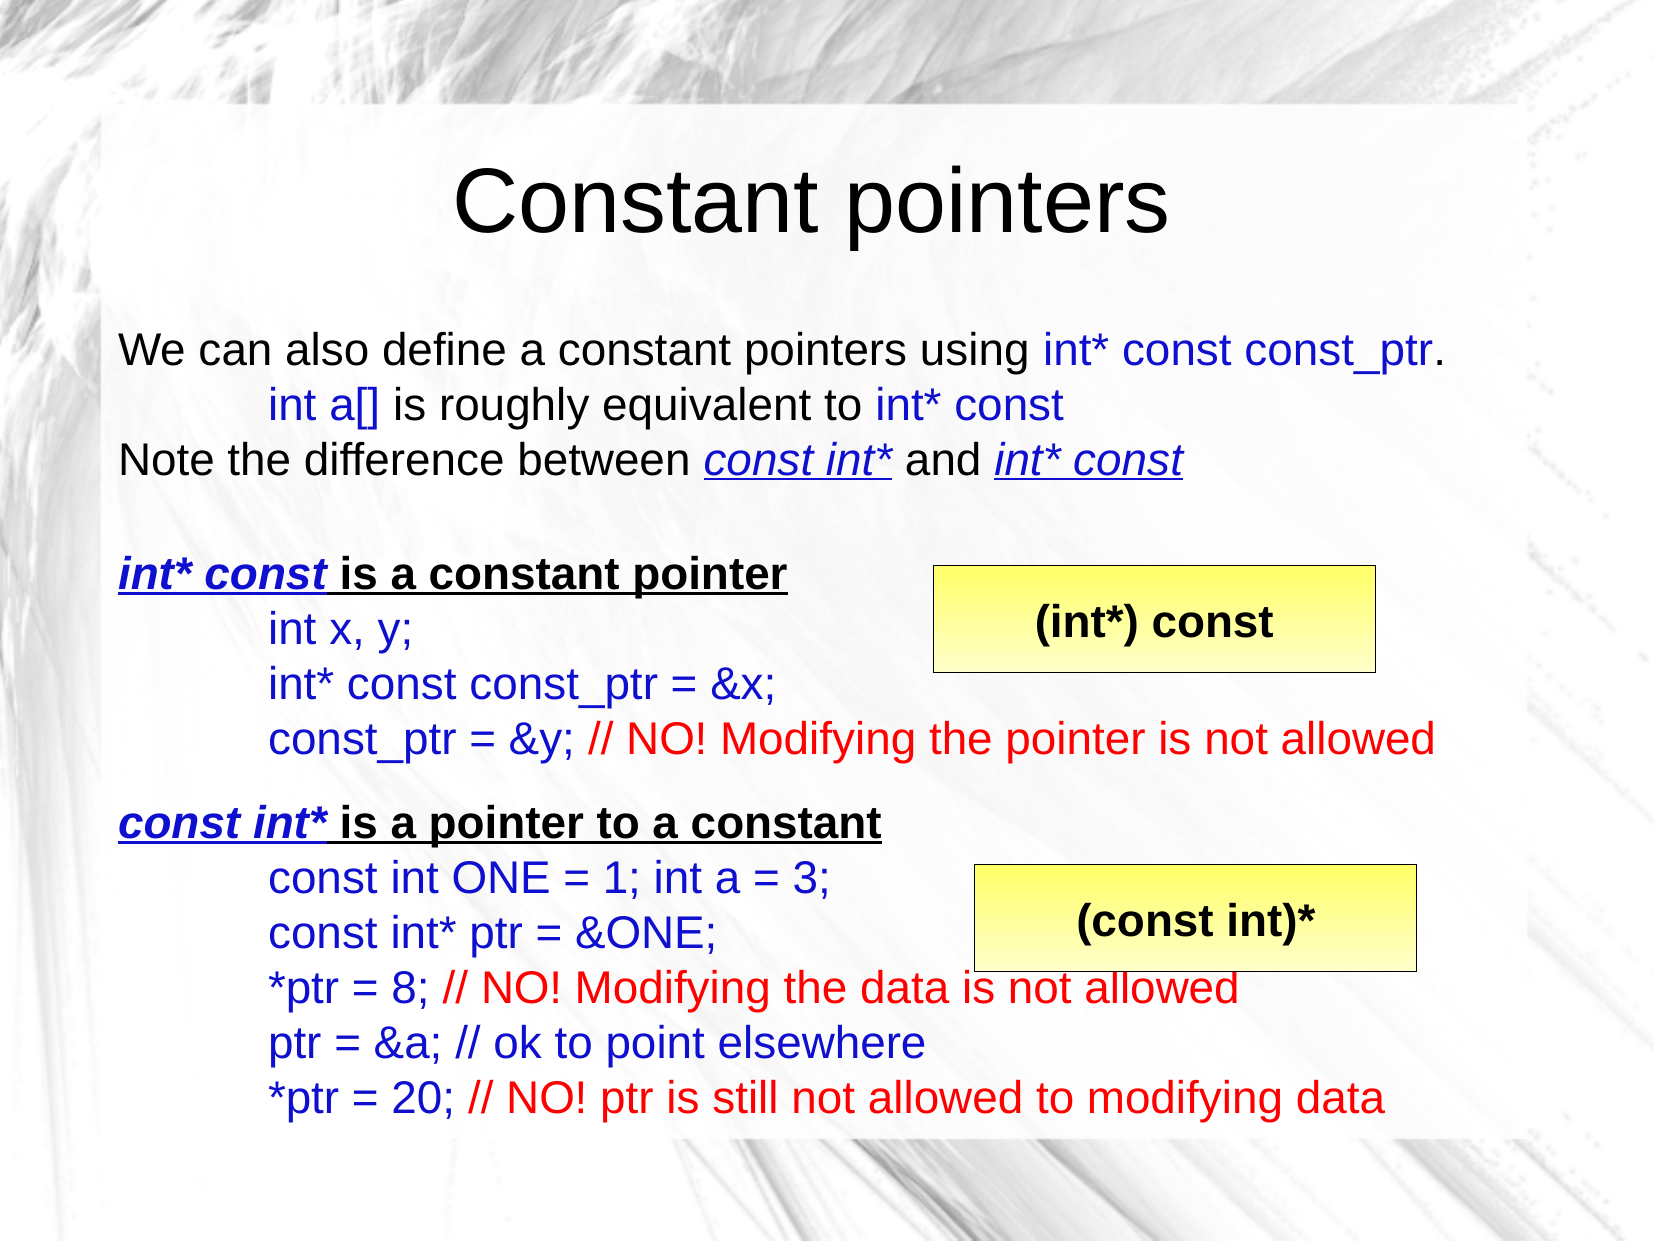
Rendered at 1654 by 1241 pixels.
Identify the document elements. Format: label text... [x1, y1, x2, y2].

list We can also define a constant pointers using int* const const_ptr. int a[] is roughly equivalent to int* const Note the difference between const int* and int* const int* const is a constant pointer int x, y; int* const const_ptr = &x; const_ptr = &y; // NO! Modifying the pointer is not allowed const int* is a pointer to a constant const int ONE = 1; int a = 3; const int* ptr = &ONE; *ptr = 8; // NO! Modifying the data is not allowed ptr = &a; // ok to point elsewhere *ptr = 20; // NO! ptr is still not allowed to modifying data [118, 319, 1571, 1109]
title Constant pointers [118, 93, 1506, 299]
text_box (const int)* [974, 864, 1417, 972]
text_box (int*) const [933, 565, 1376, 673]
picture [0, 0, 1654, 1241]
